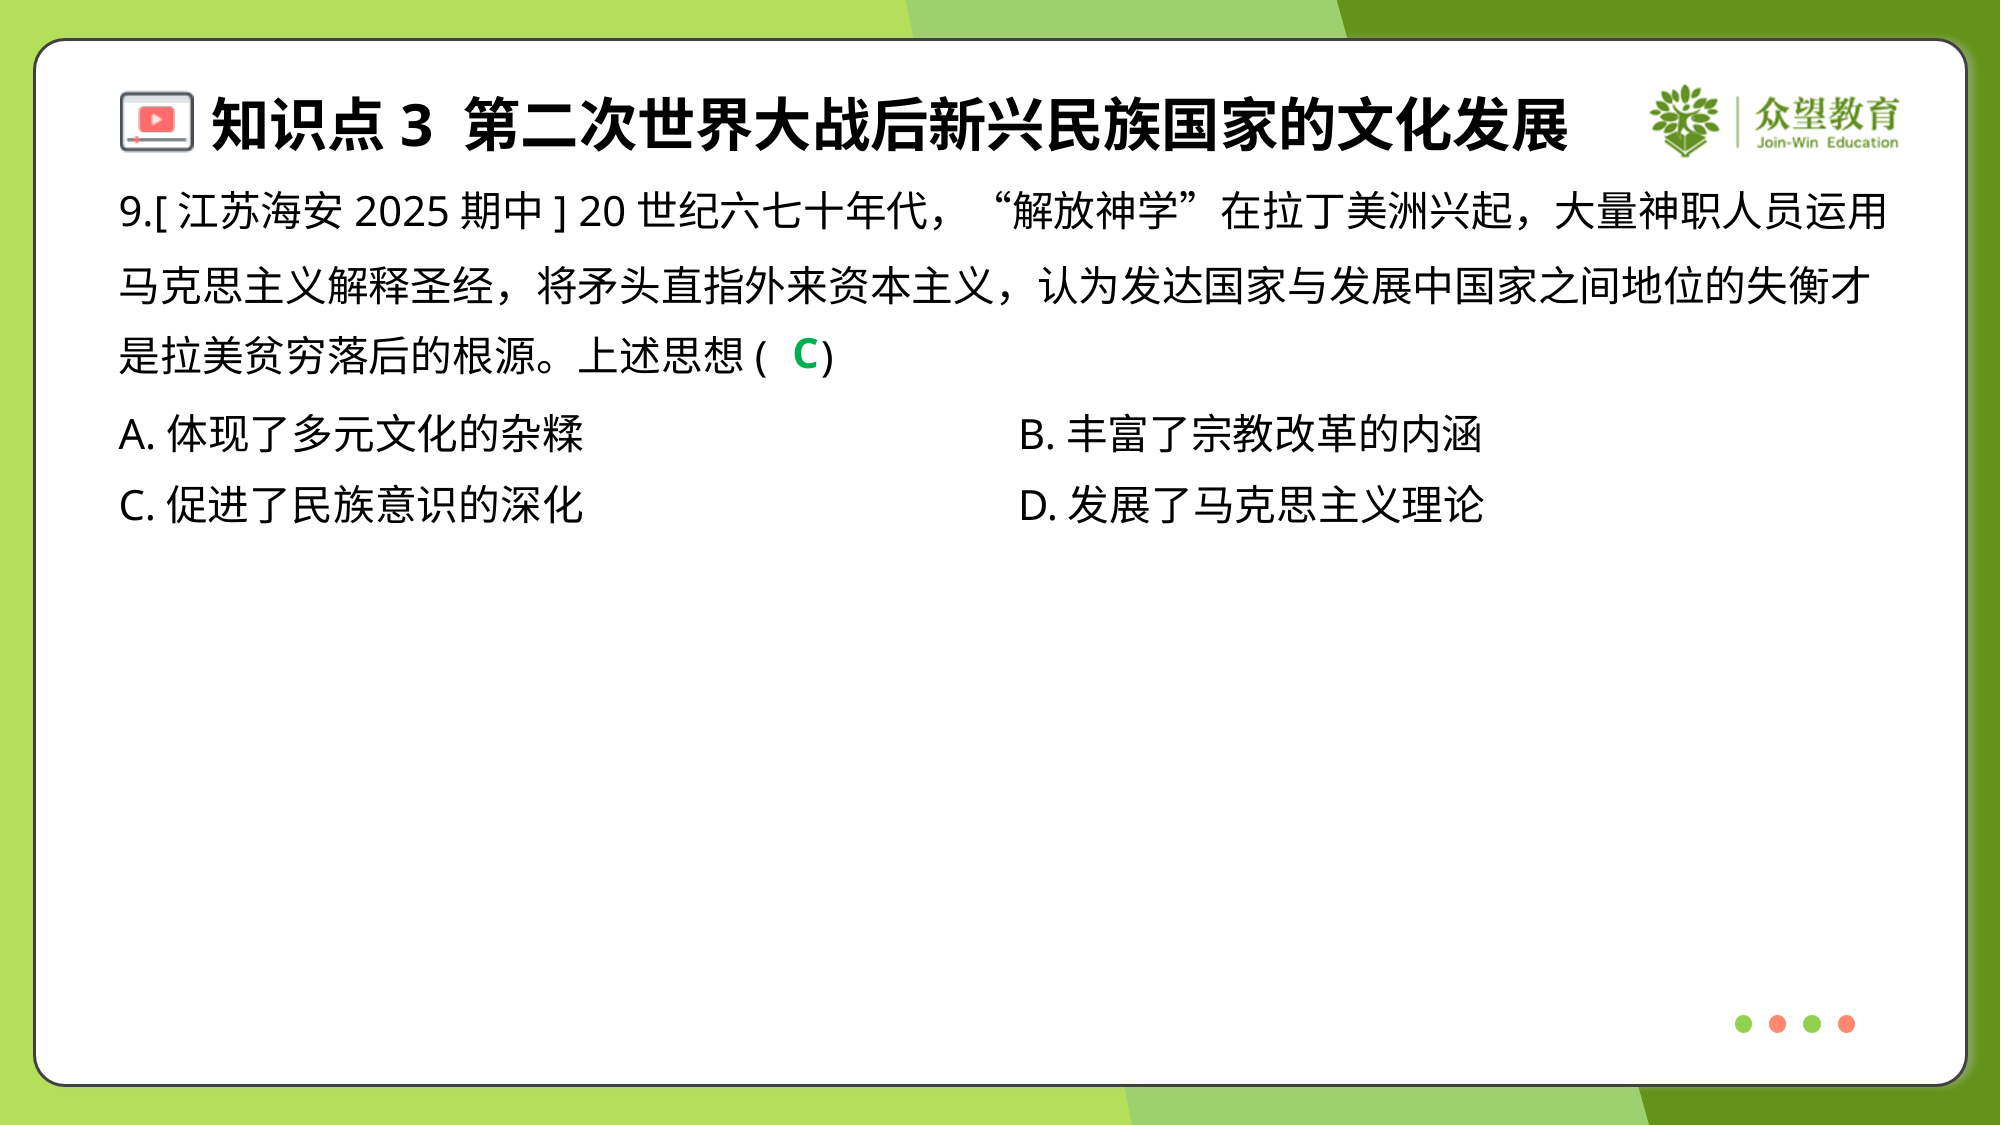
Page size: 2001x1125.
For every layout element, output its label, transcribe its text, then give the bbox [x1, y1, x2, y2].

text_box A.体现了多元文化的杂糅 B.丰富了宗教改革的内涵 C.促进了民族意识的深化 D.发展了马克思主义理论 [118, 382, 1883, 522]
text_box C [776, 306, 835, 371]
text_box 9.[江苏海安2025期中] 20世纪六七十年代，“解放神学”在拉丁美洲兴起，大量神职人员运用 马克思主义解释圣经，将矛头直指外来资本主义，认为发达国家与发展中国家之间地位的失衡才 是拉美贫穷落后的根源。上述思想( ) [118, 159, 1883, 373]
picture [0, 0, 2000, 1125]
